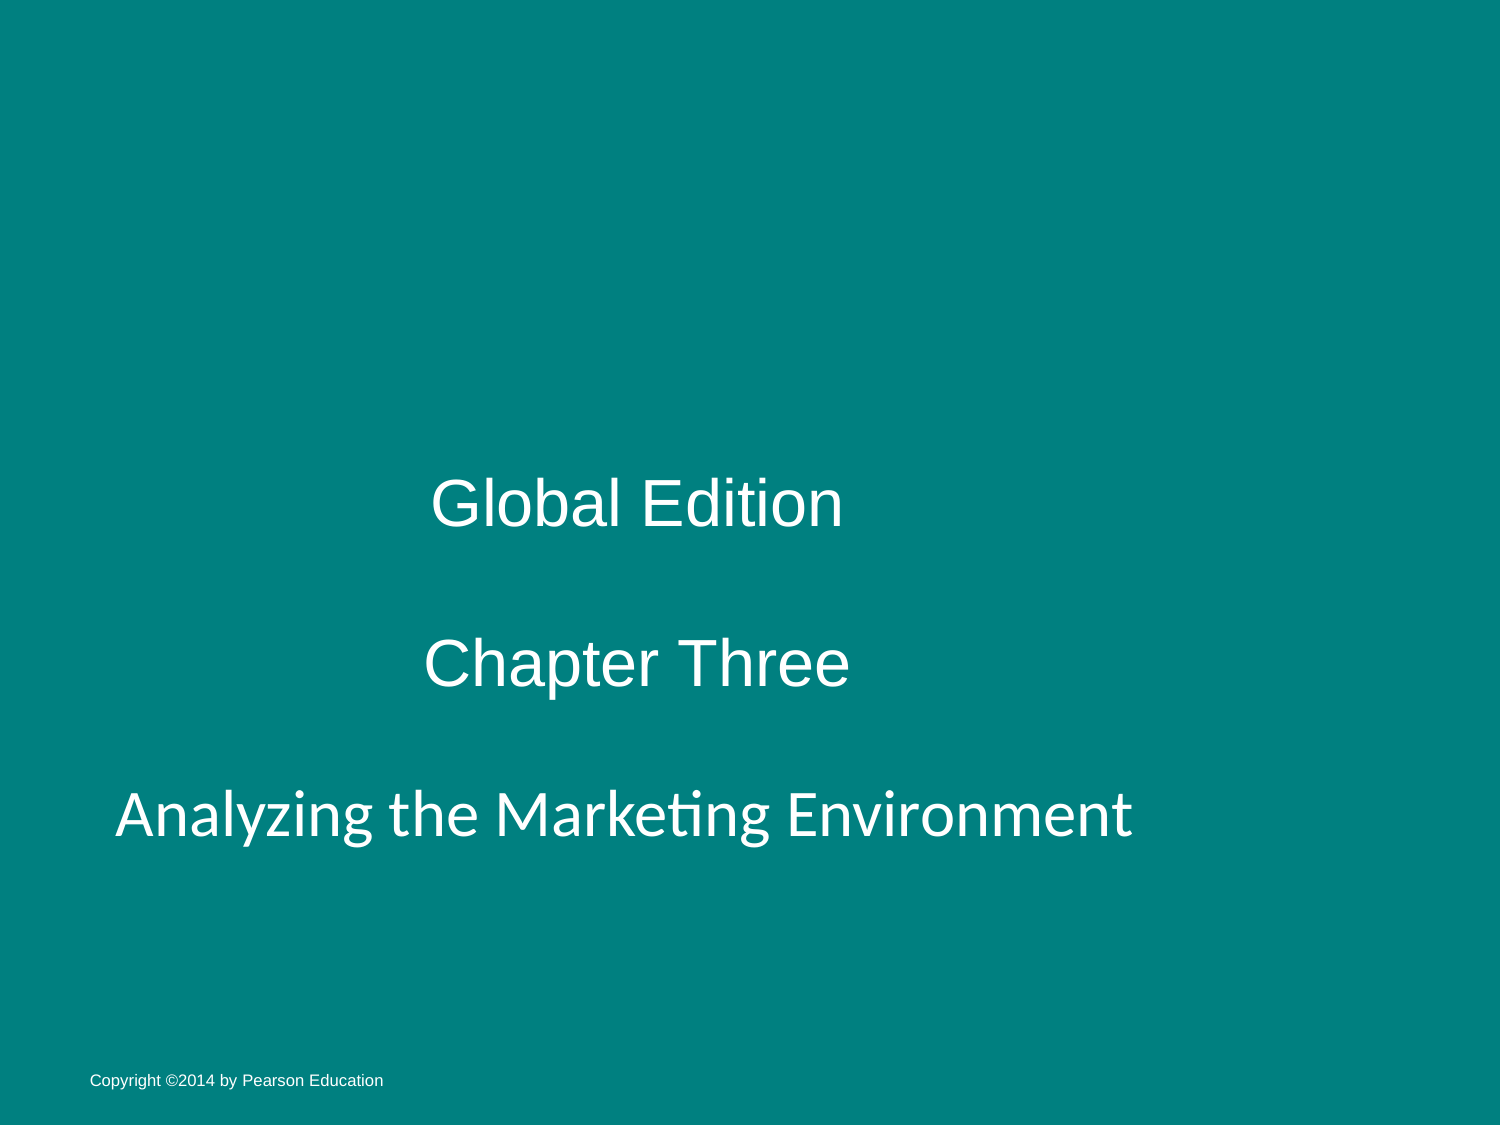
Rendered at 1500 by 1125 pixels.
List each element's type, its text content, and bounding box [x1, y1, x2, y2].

subtitle Analyzing the Marketing Environment [99, 762, 1151, 1051]
text_box Copyright ©2014 by Pearson Education [74, 1062, 825, 1098]
title Global Edition Chapter Three [49, 458, 1226, 701]
